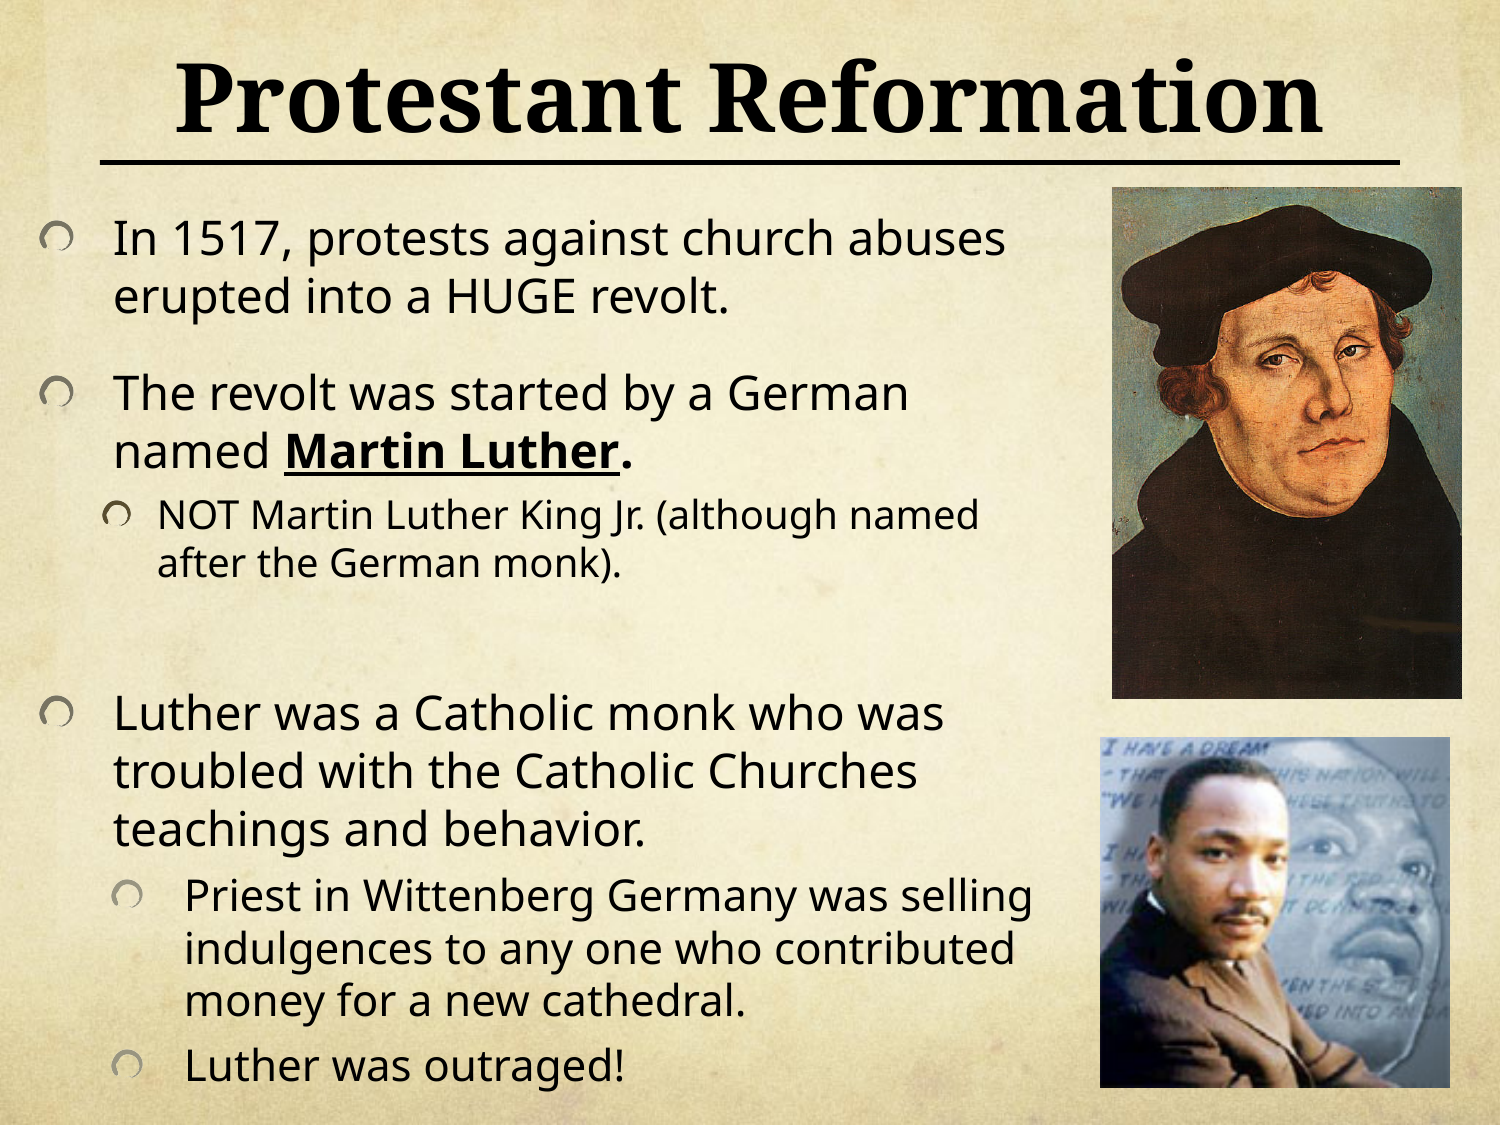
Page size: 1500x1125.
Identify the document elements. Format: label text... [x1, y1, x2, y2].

list In 1517, protests against church abuses erupted into a HUGE revolt. The revolt was started by a German named Martin Luther. NOT Martin Luther King Jr. (although named after the German monk). Luther was a Catholic monk who was troubled with the Catholic Churches teachings and behavior. Priest in Wittenberg Germany was selling indulgences to any one who contributed money for a new cathedral. Luther was outraged! [24, 200, 1075, 1100]
title Protestant Reformation [75, 0, 1425, 188]
picture [0, 0, 1500, 1125]
